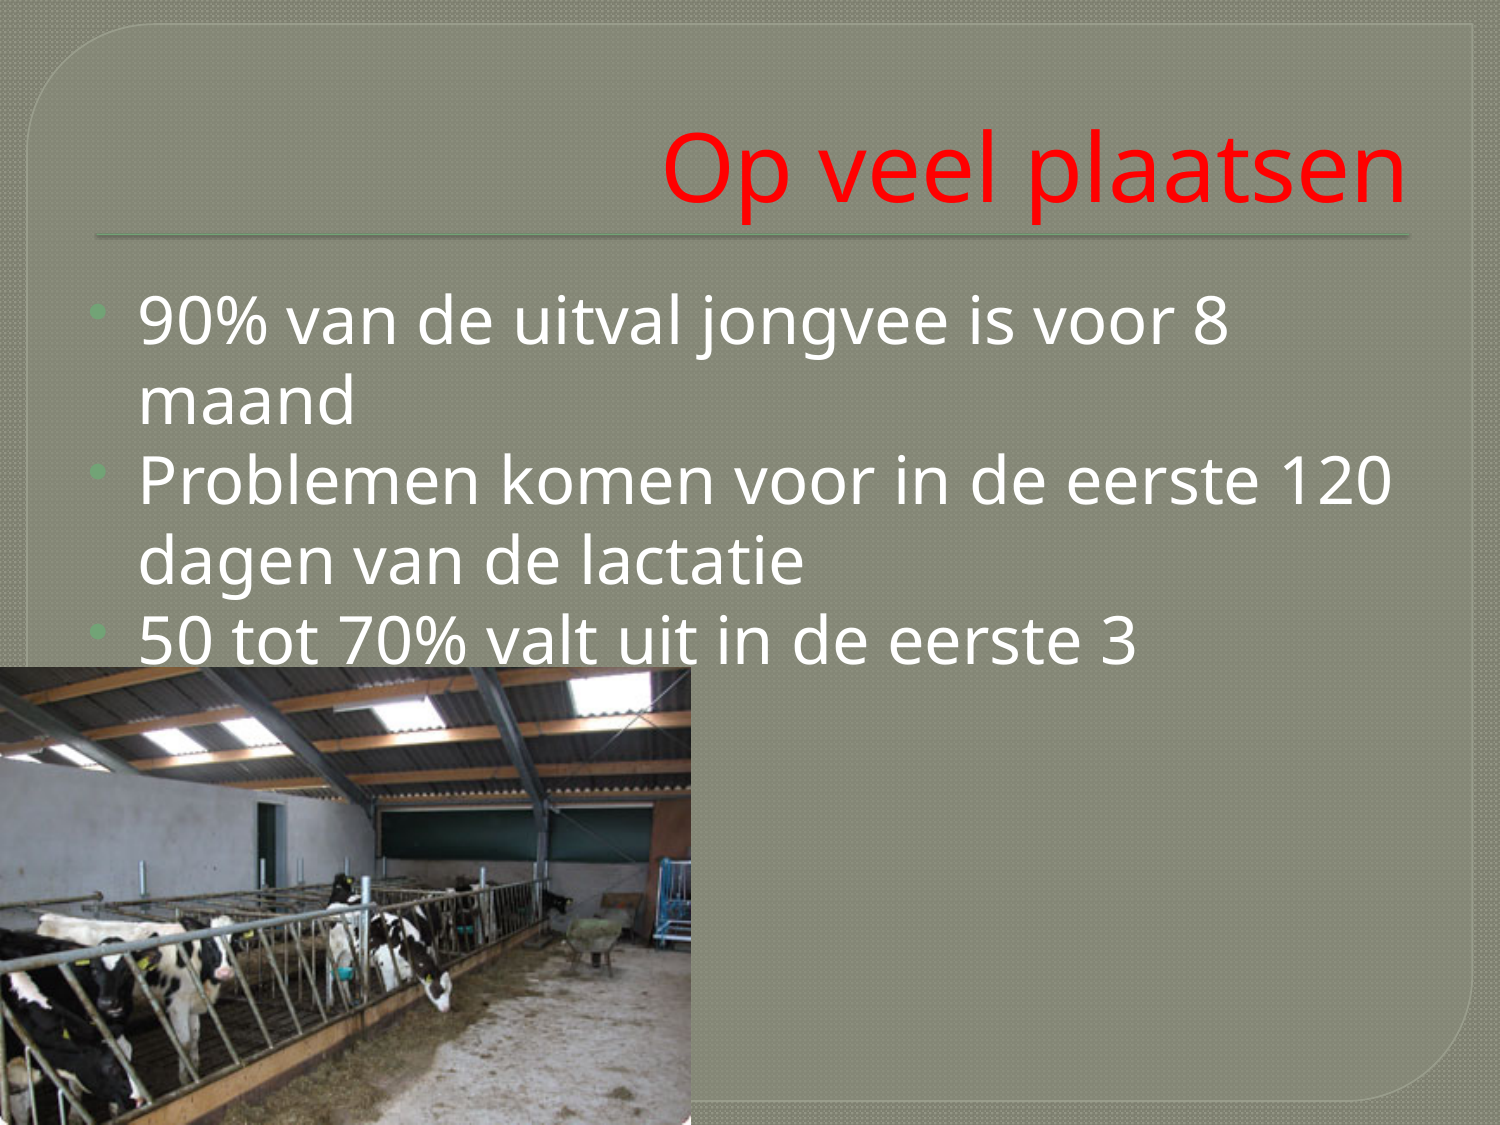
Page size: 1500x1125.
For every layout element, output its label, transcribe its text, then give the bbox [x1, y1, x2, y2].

list 90% van de uitval jongvee is voor 8 maand Problemen komen voor in de eerste 120 dagen van de lactatie 50 tot 70% valt uit in de eerste 3 lactaties. [74, 269, 1426, 1013]
title Op veel plaatsen [75, 41, 1425, 230]
picture [0, 666, 692, 1125]
